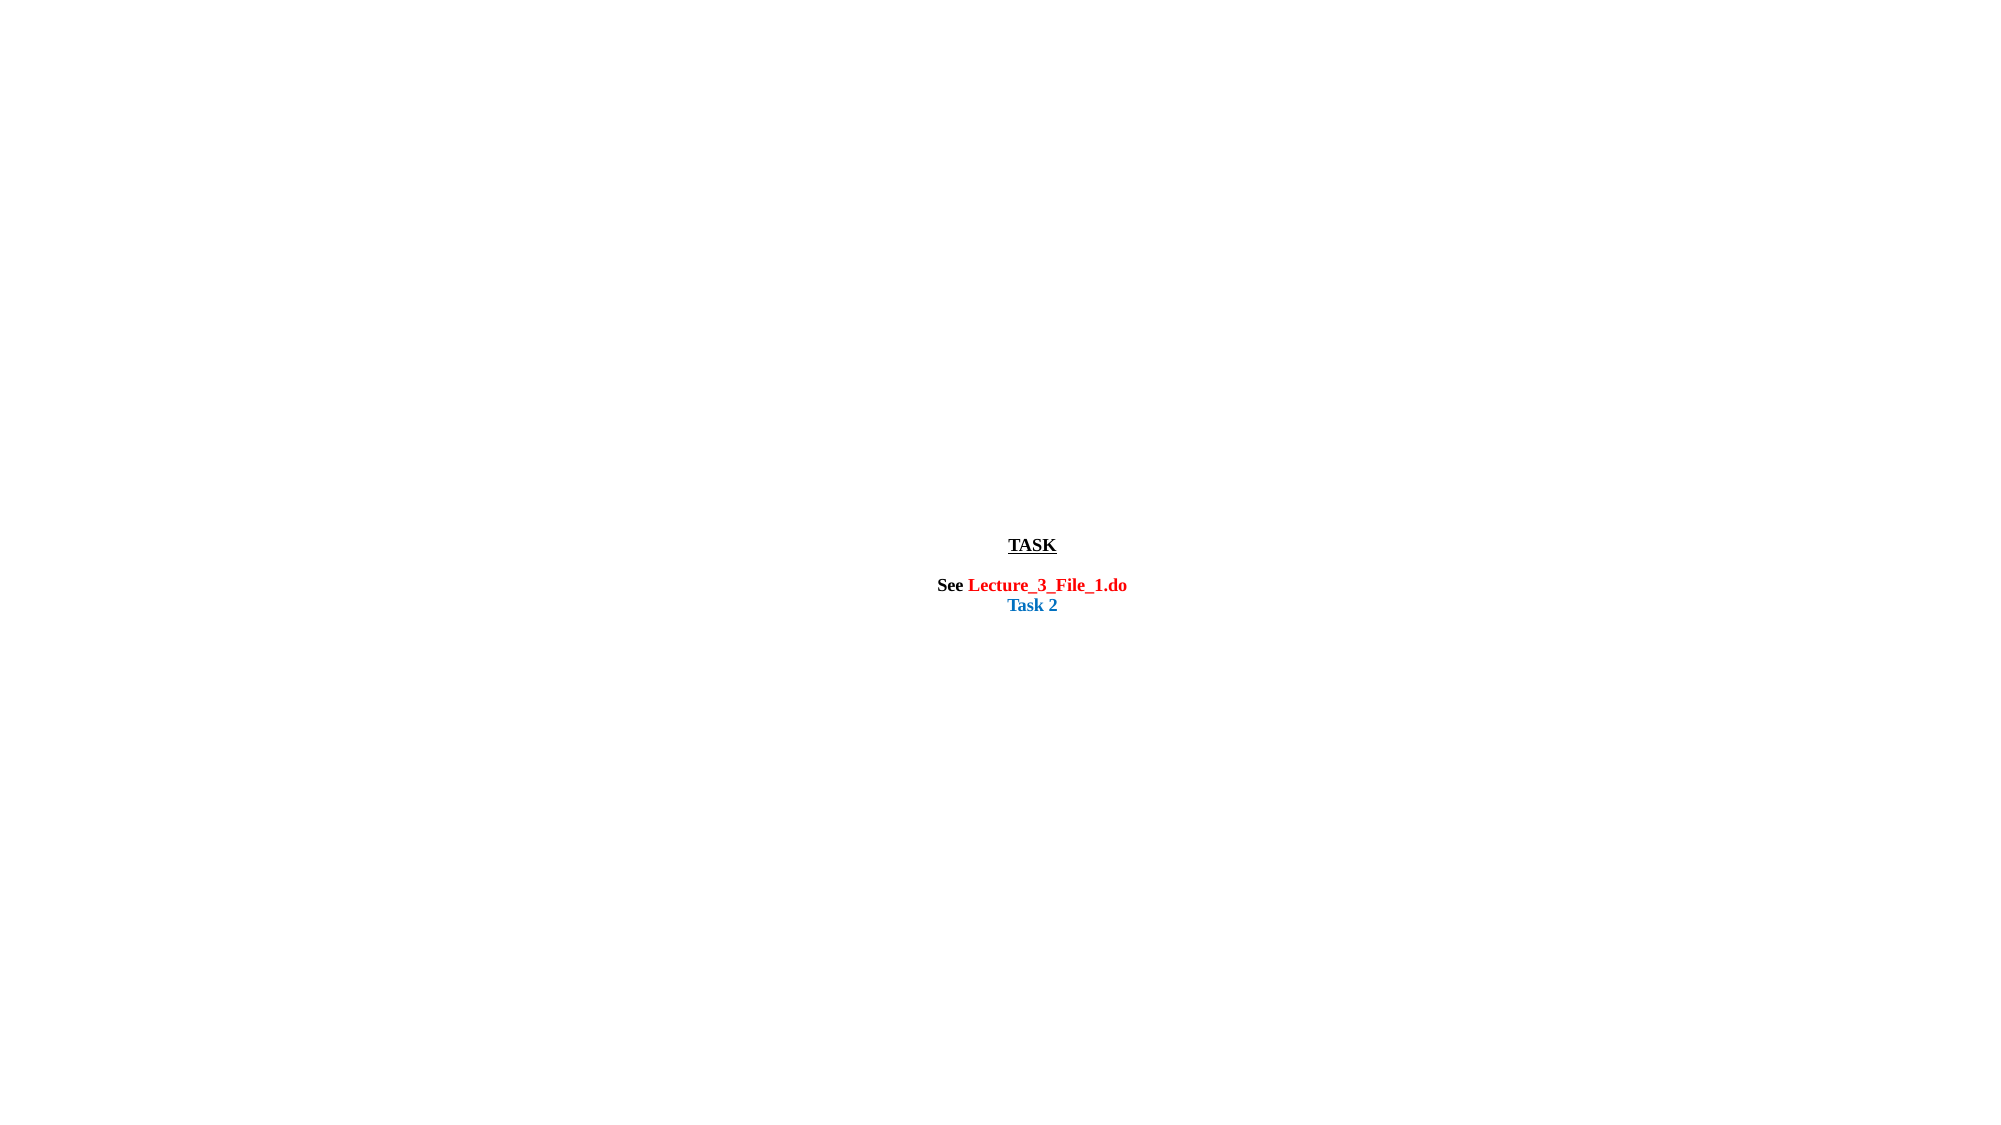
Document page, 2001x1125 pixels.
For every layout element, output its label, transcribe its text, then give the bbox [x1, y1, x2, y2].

title TASK See Lecture_3_File_1.do Task 2 [32, 528, 2000, 623]
